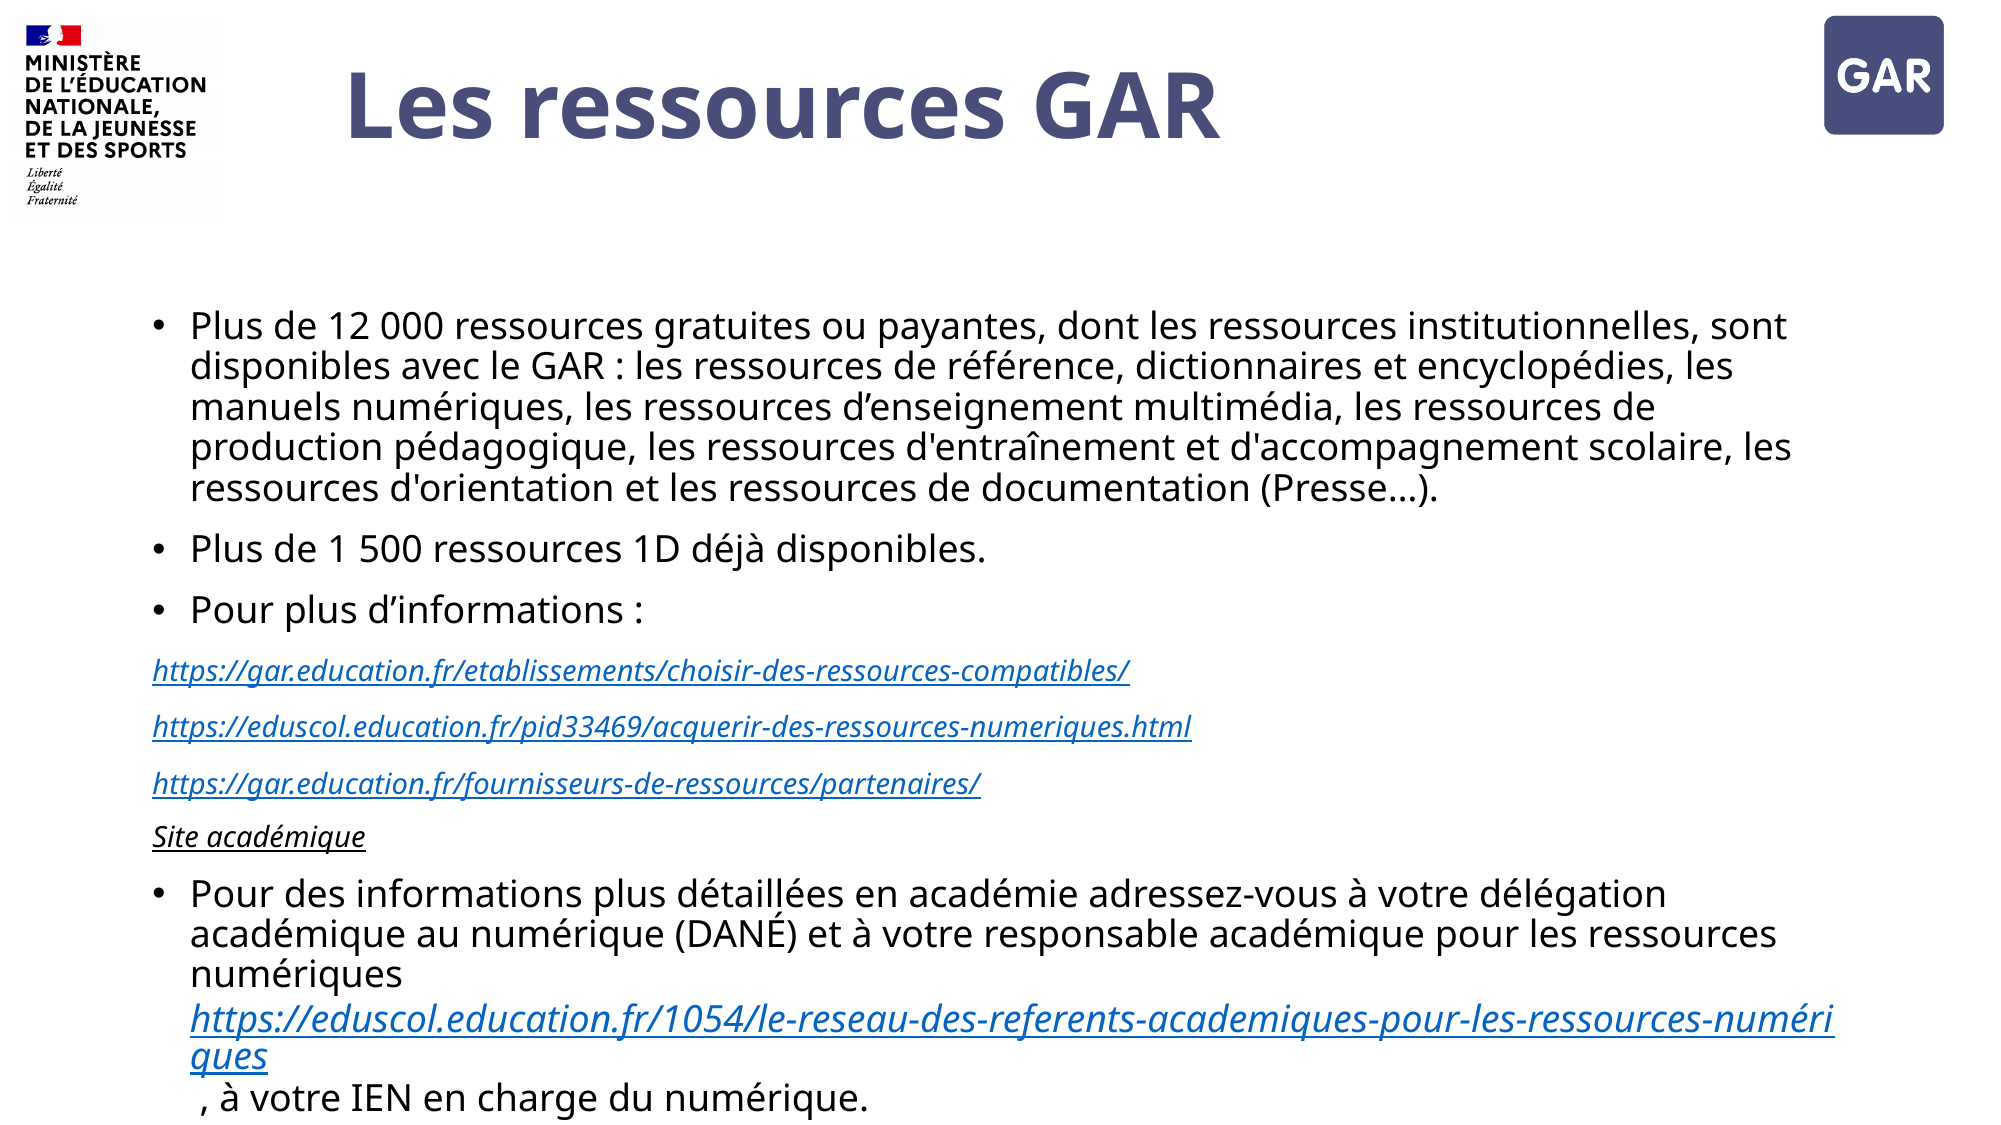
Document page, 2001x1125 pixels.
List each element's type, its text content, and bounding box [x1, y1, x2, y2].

picture [6, 5, 225, 224]
list Plus de 12 000 ressources gratuites ou payantes, dont les ressources institutionnelles, sont disponibles avec le GAR : les ressources de référence, dictionnaires et encyclopédies, les manuels numériques, les ressources d’enseignement multimédia, les ressources de production pédagogique, les ressources d'entraînement et d'accompagnement scolaire, les ressources d'orientation et les ressources de documentation (Presse…). Plus de 1 500 ressources 1D déjà disponibles. Pour plus d’informations : https://gar.education.fr/etablissements/choisir-des-ressources-compatibles/ https://eduscol.education.fr/pid33469/acquerir-des-ressources-numeriques.html https://gar.education.fr/fournisseurs-de-ressources/partenaires/ Site académique Pour des informations plus détaillées en académie adressez-vous à votre délégation académique au numérique (DANÉ) et à votre responsable académique pour les ressources numériques https://eduscol.education.fr/1054/le-reseau-des-referents-academiques-pour-les-ressources-numériques , à votre IEN en charge du numérique. [137, 299, 1863, 1090]
title Les ressources GAR [328, 0, 2000, 218]
